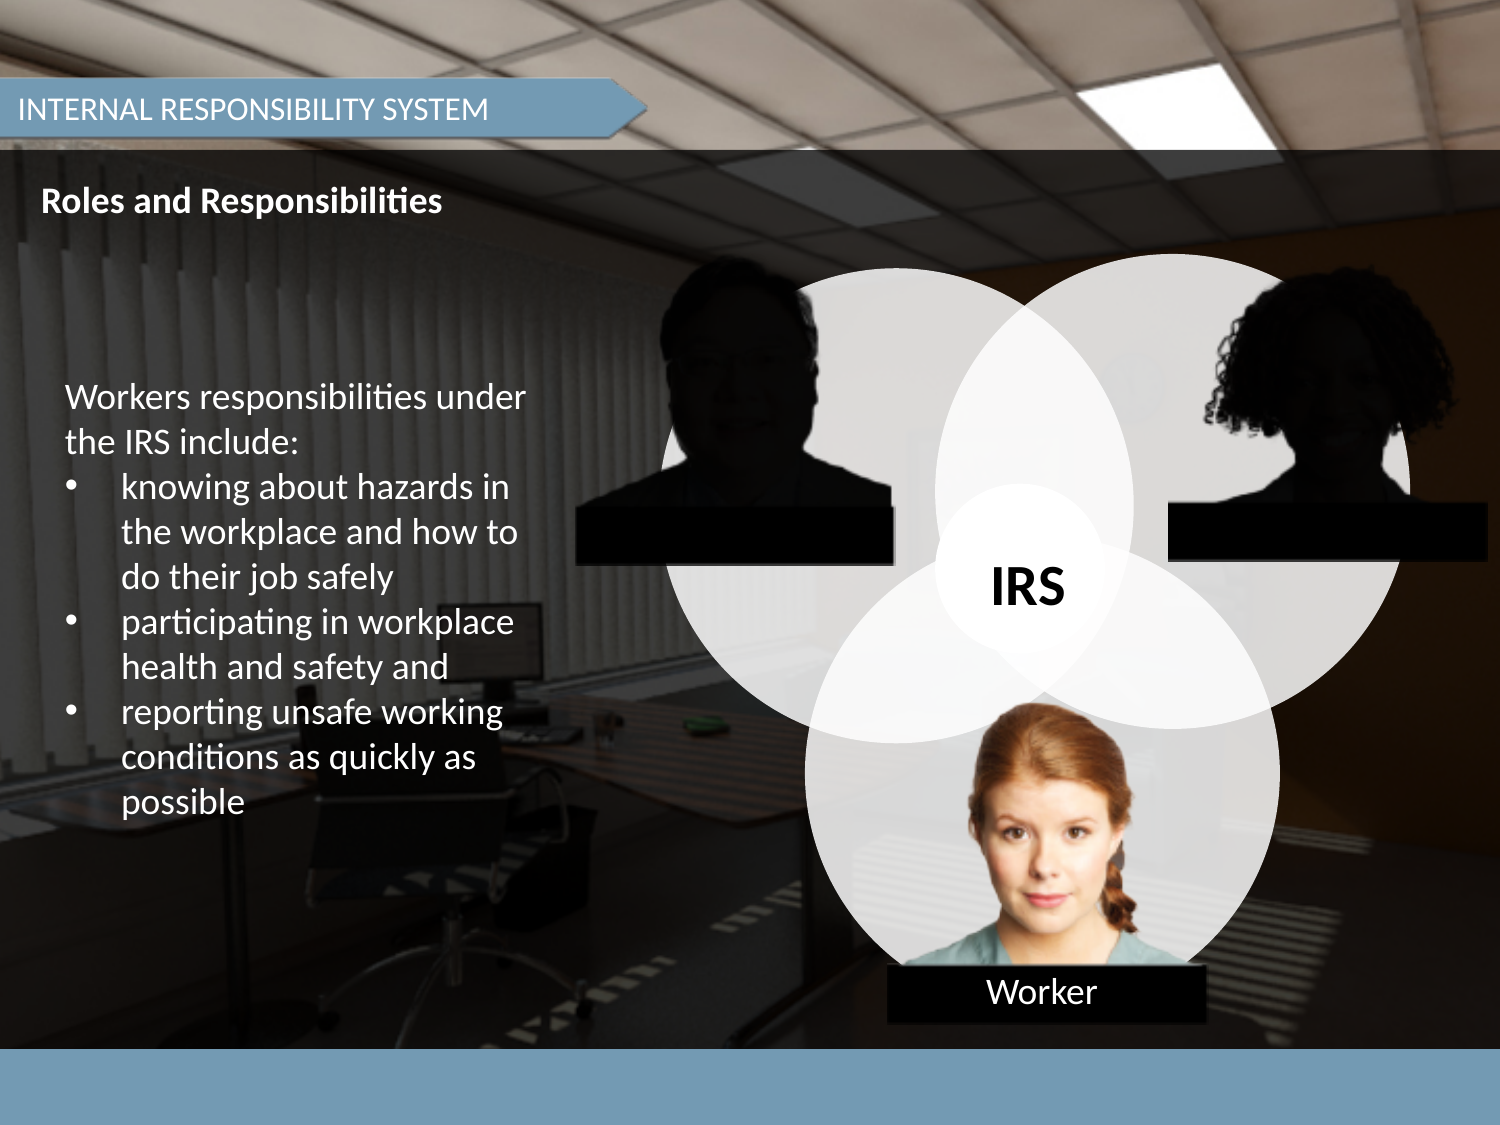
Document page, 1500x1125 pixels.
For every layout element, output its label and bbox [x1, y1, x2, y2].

picture [0, 0, 1500, 1125]
text_box [658, 253, 1411, 1012]
